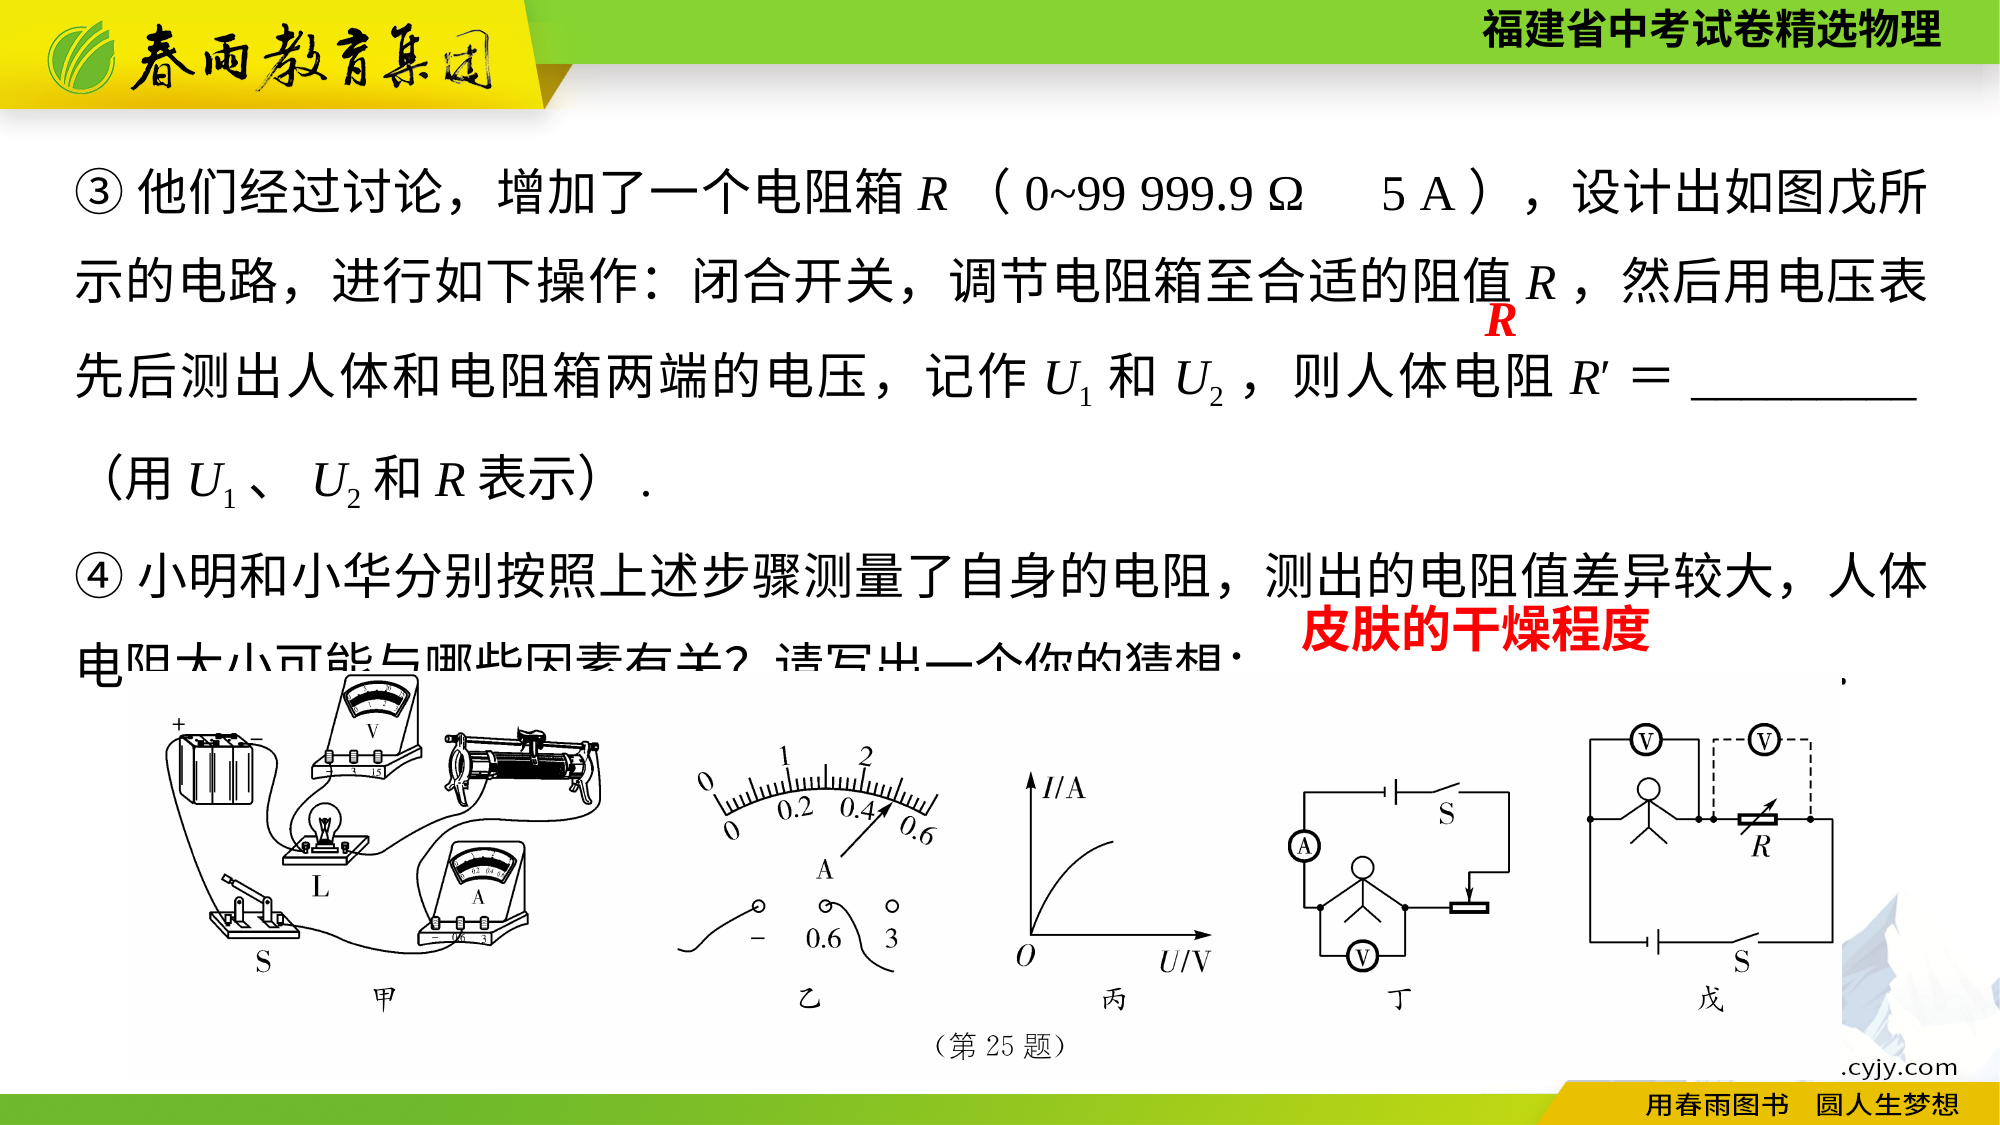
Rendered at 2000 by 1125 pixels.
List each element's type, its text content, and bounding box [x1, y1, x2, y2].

text_box 皮肤的干燥程度 [1286, 590, 1717, 665]
list ③他们经过讨论，增加了一个电阻箱R（0~99 999.9 Ω 5 A），设计出如图戊所示的电路，进行如下操作：闭合开关，调节电阻箱至合适的阻值R，然后用电压表先后测出人体和电阻箱两端的电压，记作U1和U2，则人体电阻R′＝_________（用U1、U2和R表示）. ④小明和小华分别按照上述步骤测量了自身的电阻，测出的电阻值差异较大，人体电阻大小可能与哪些因素有关？请写出一个你的猜想：______________________. [59, 122, 1944, 683]
picture [0, 0, 2000, 1125]
